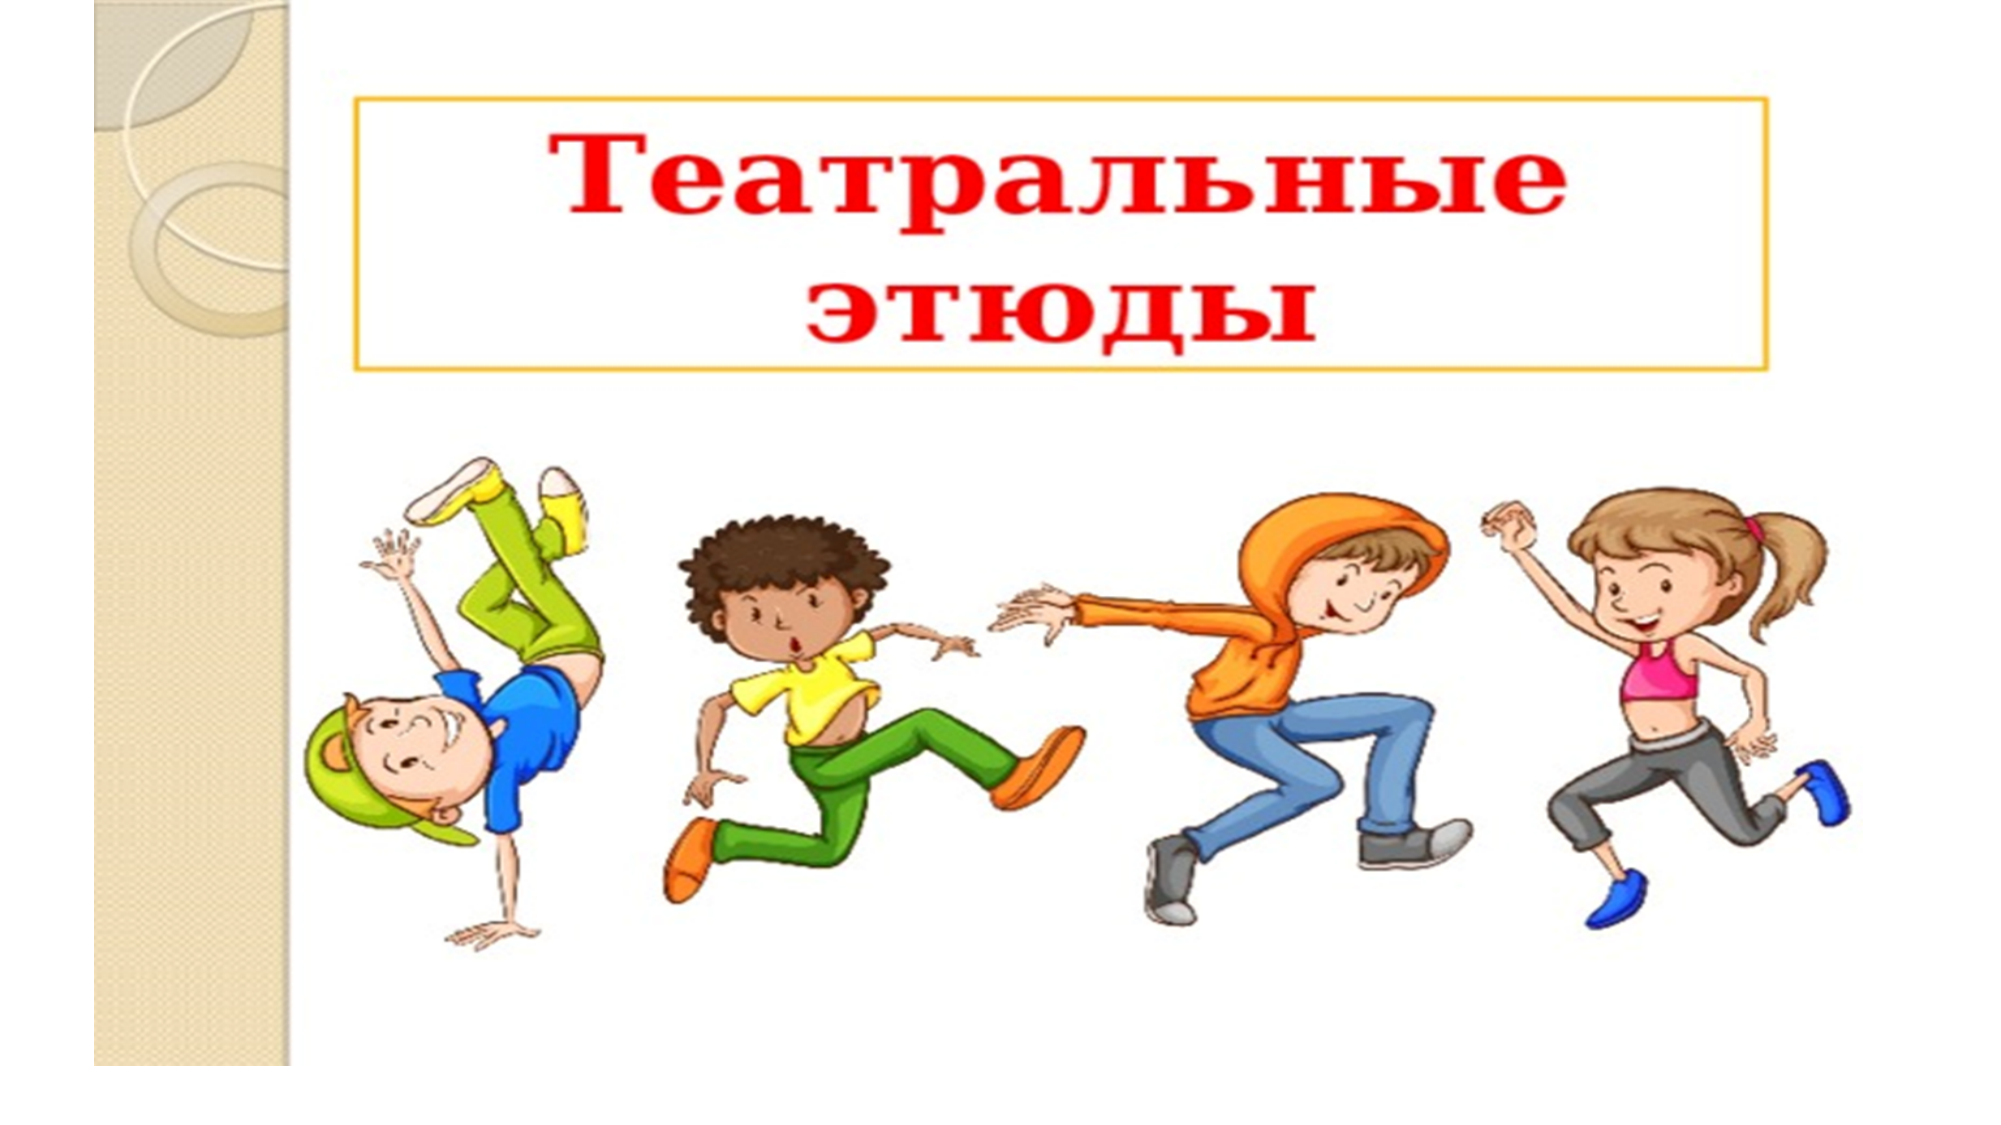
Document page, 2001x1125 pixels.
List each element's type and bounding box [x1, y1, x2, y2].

list [94, 0, 1863, 1066]
